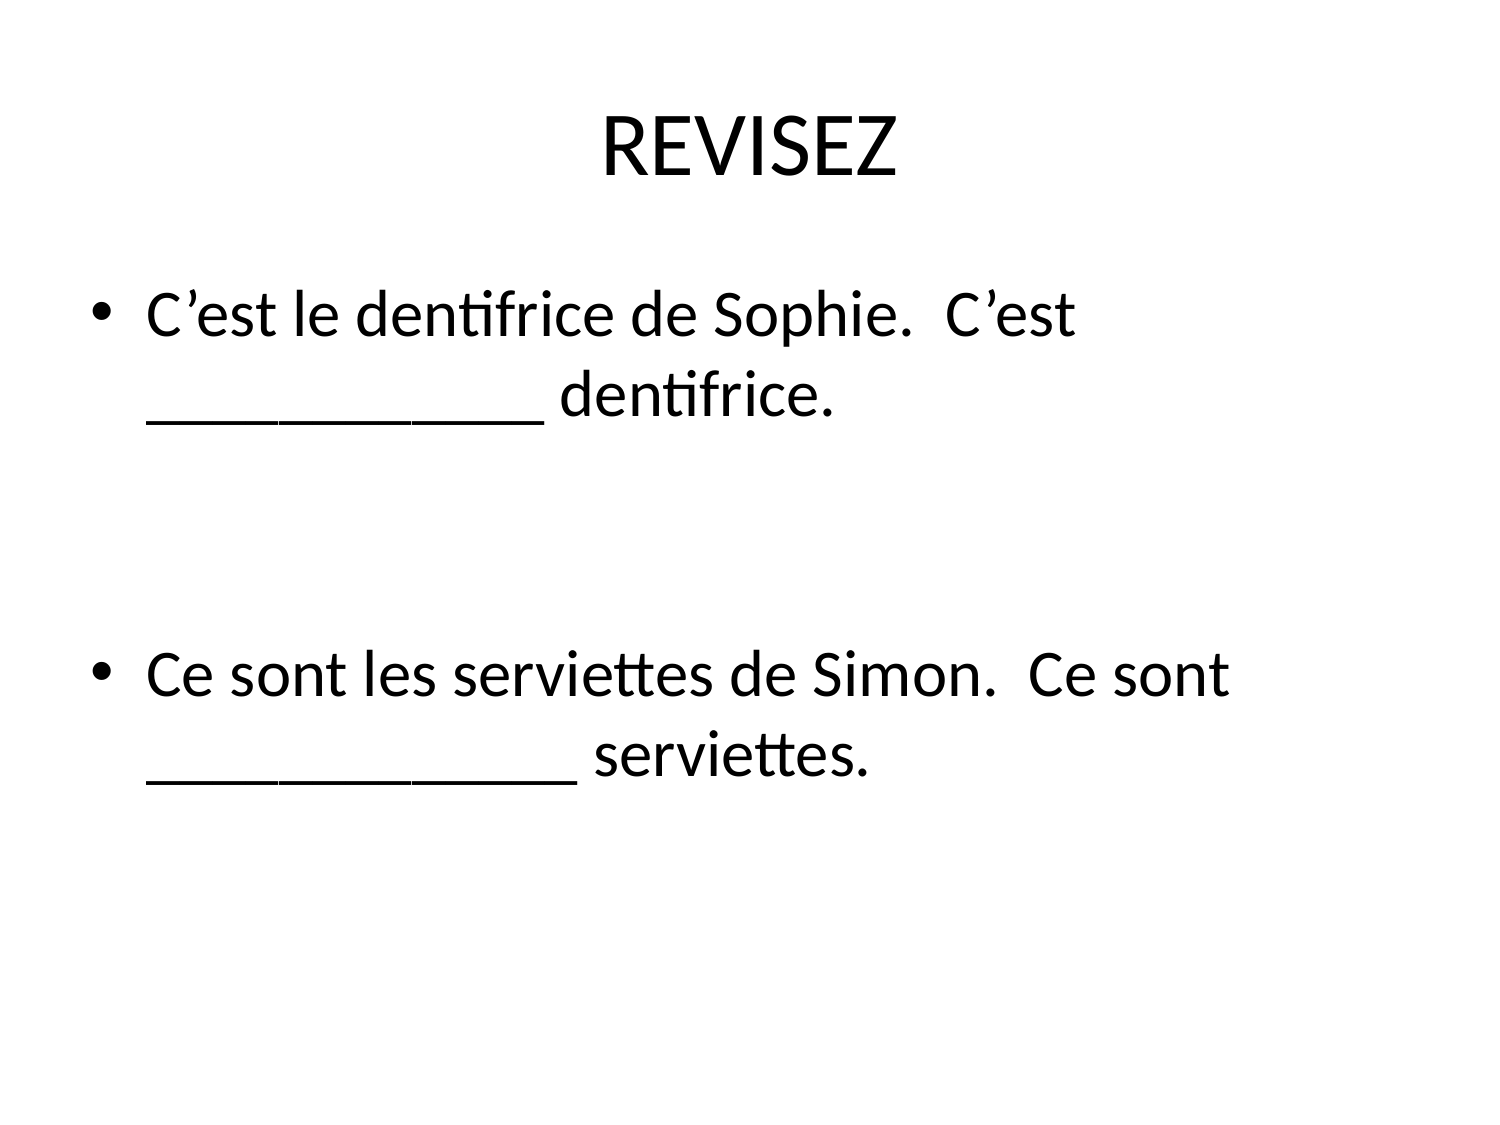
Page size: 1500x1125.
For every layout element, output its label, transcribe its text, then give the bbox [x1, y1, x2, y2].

title REVISEZ [75, 45, 1425, 233]
list C’est le dentifrice de Sophie. C’est ____________ dentifrice. Ce sont les serviettes de Simon. Ce sont _____________ serviettes. [75, 262, 1425, 1005]
